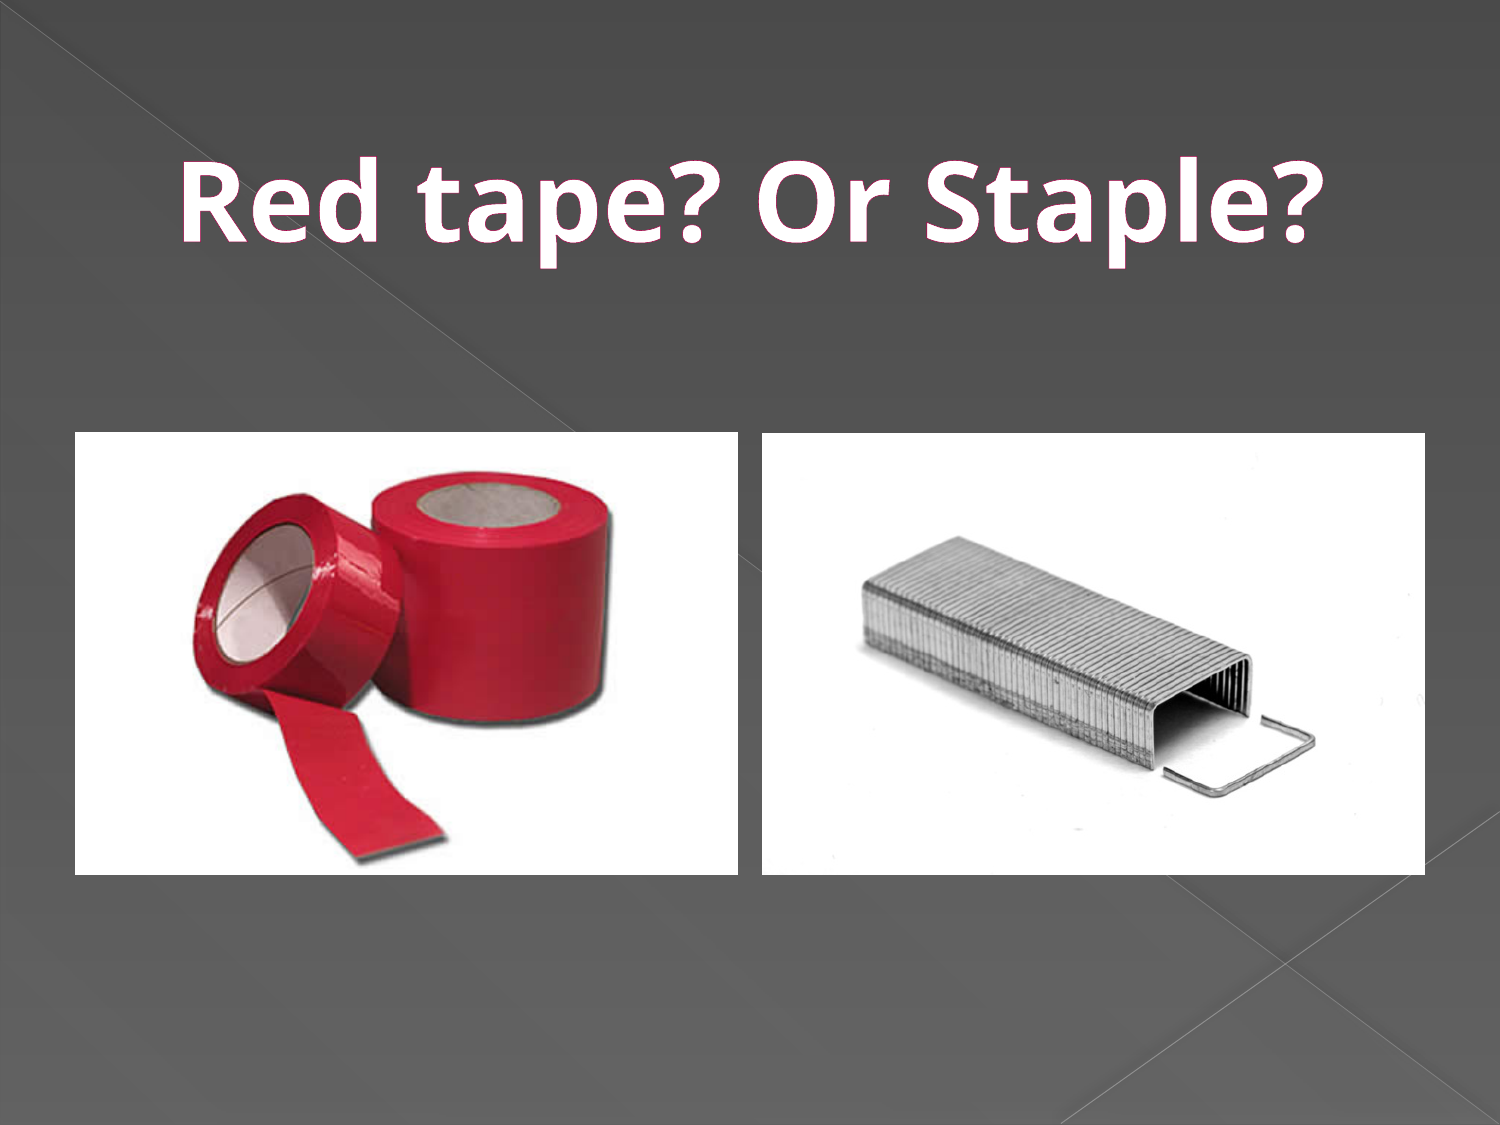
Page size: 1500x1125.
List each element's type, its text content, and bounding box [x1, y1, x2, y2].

text_box Red tape? Or Staple? [74, 121, 1425, 272]
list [74, 282, 738, 1026]
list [762, 282, 1426, 1026]
